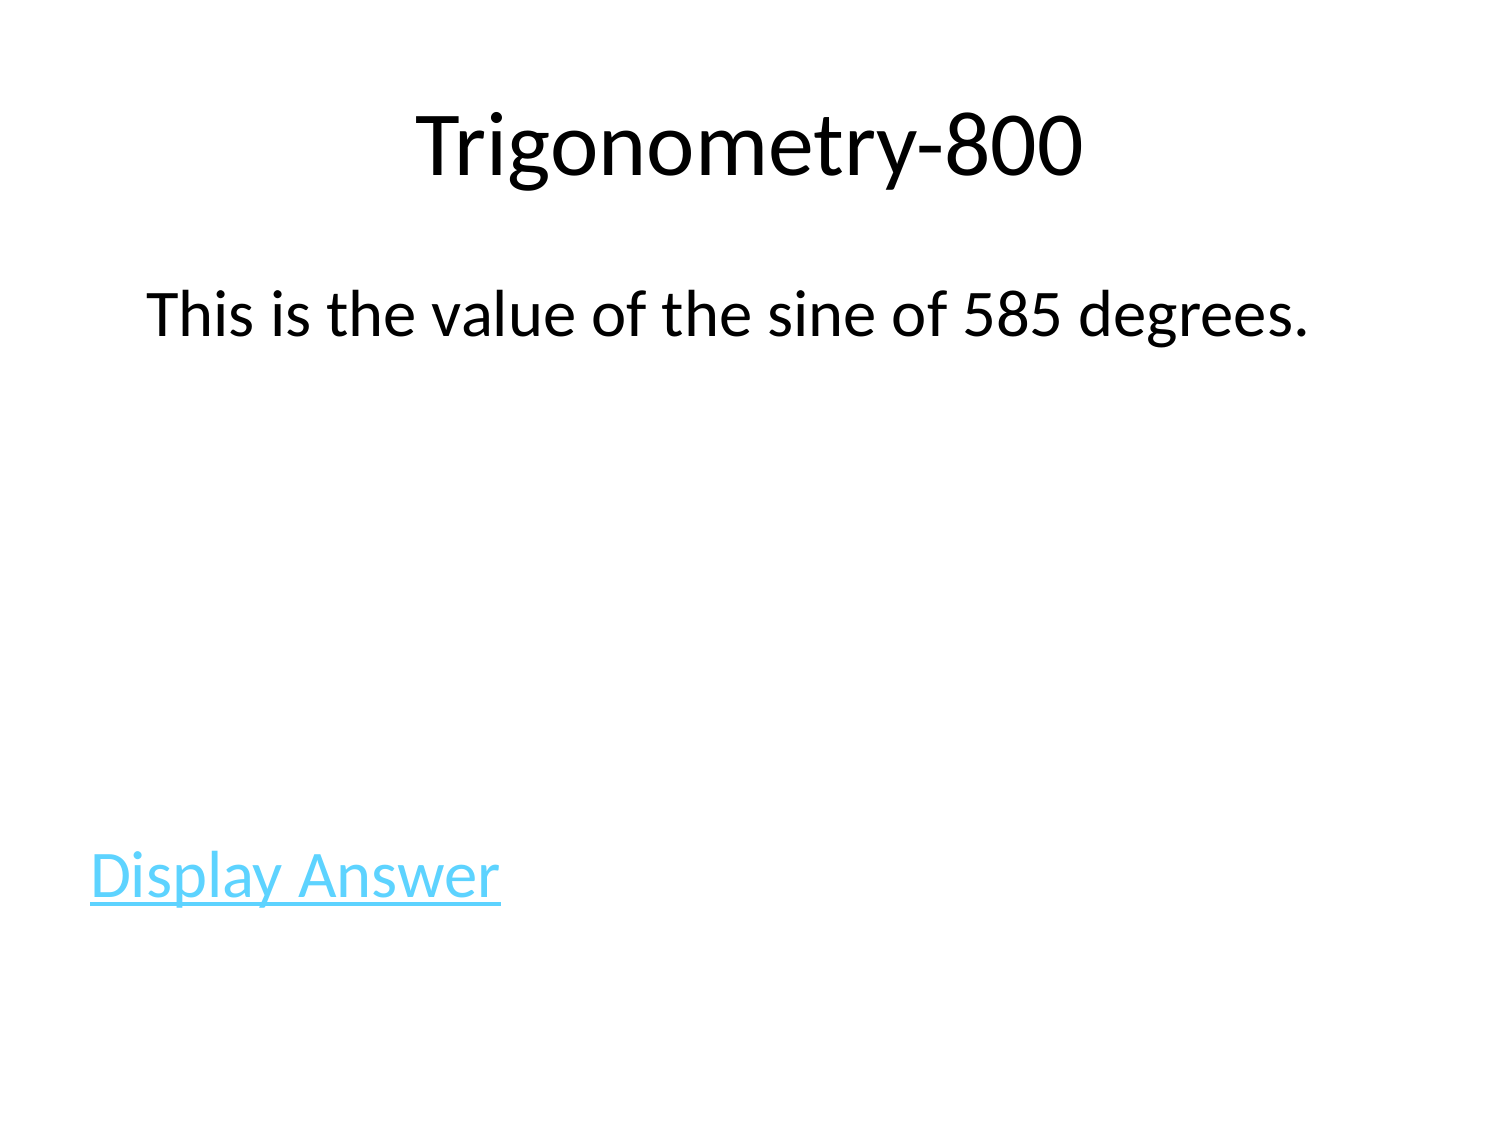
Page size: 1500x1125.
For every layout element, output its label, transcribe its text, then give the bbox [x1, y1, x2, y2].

list This is the value of the sine of 585 degrees. Display Answer [75, 262, 1425, 1005]
title Trigonometry-800 [75, 45, 1425, 233]
